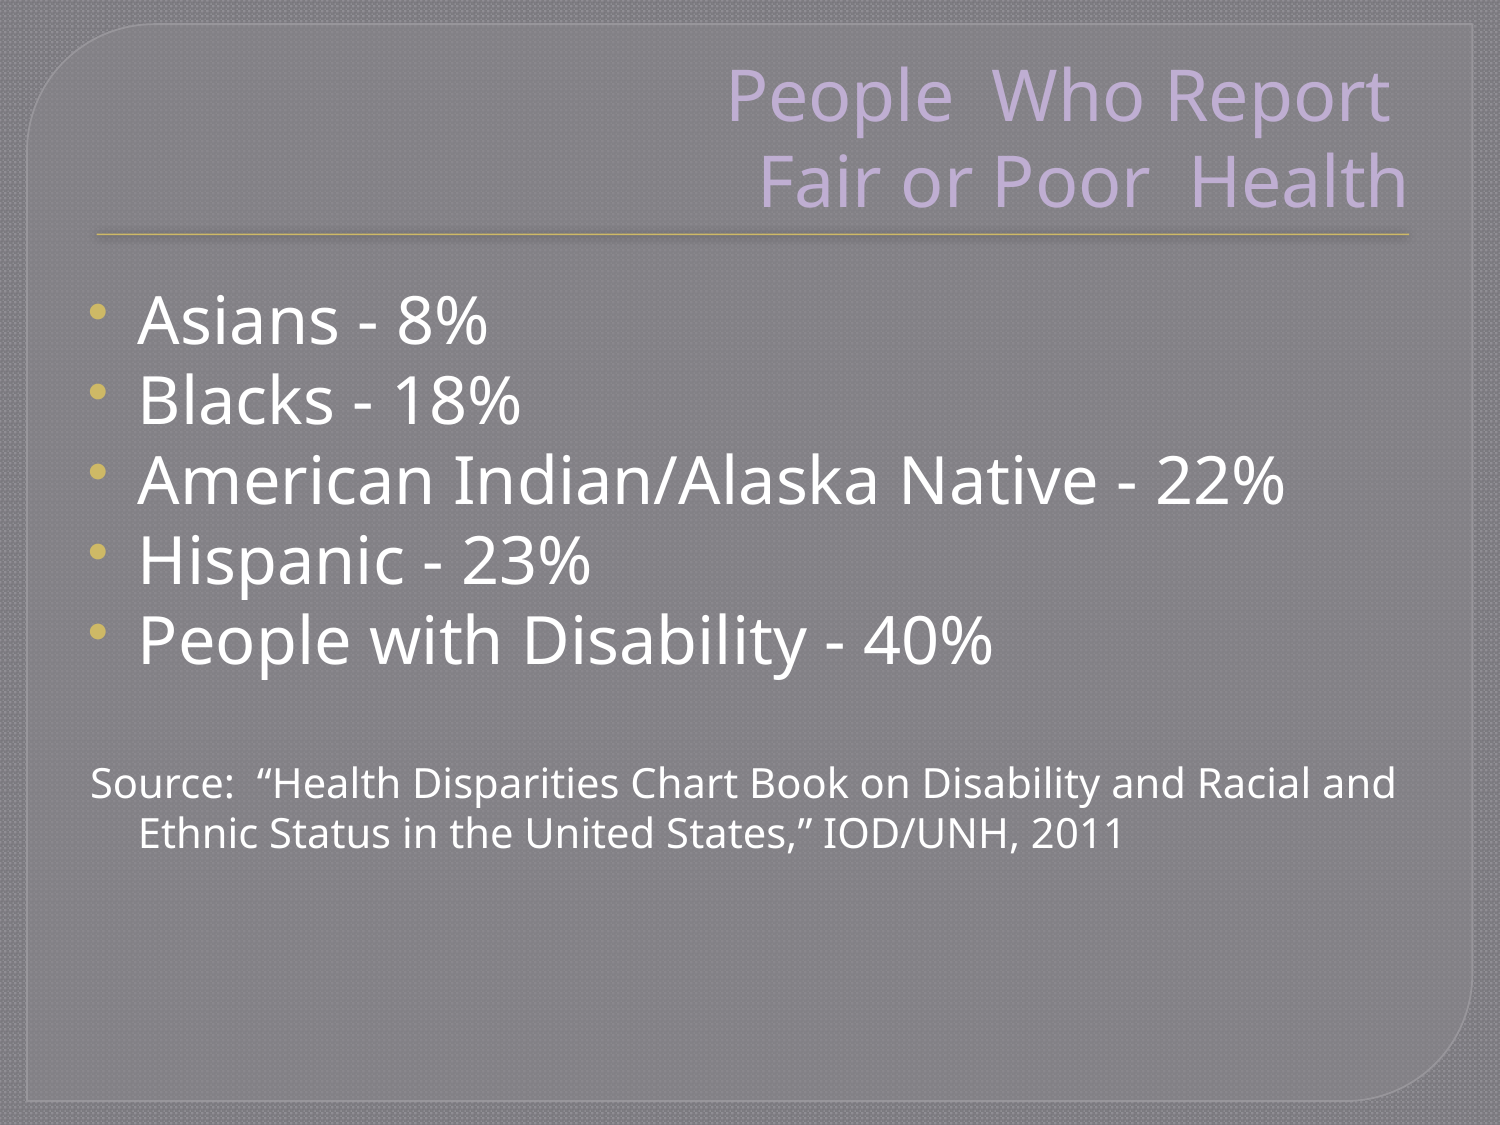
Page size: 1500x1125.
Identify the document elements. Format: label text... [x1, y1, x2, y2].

title People Who Report Fair or Poor Health [75, 41, 1425, 230]
list Asians - 8% Blacks - 18% American Indian/Alaska Native - 22% Hispanic - 23% People with Disability - 40% Source: “Health Disparities Chart Book on Disability and Racial and Ethnic Status in the United States,” IOD/UNH, 2011 [75, 270, 1425, 1013]
